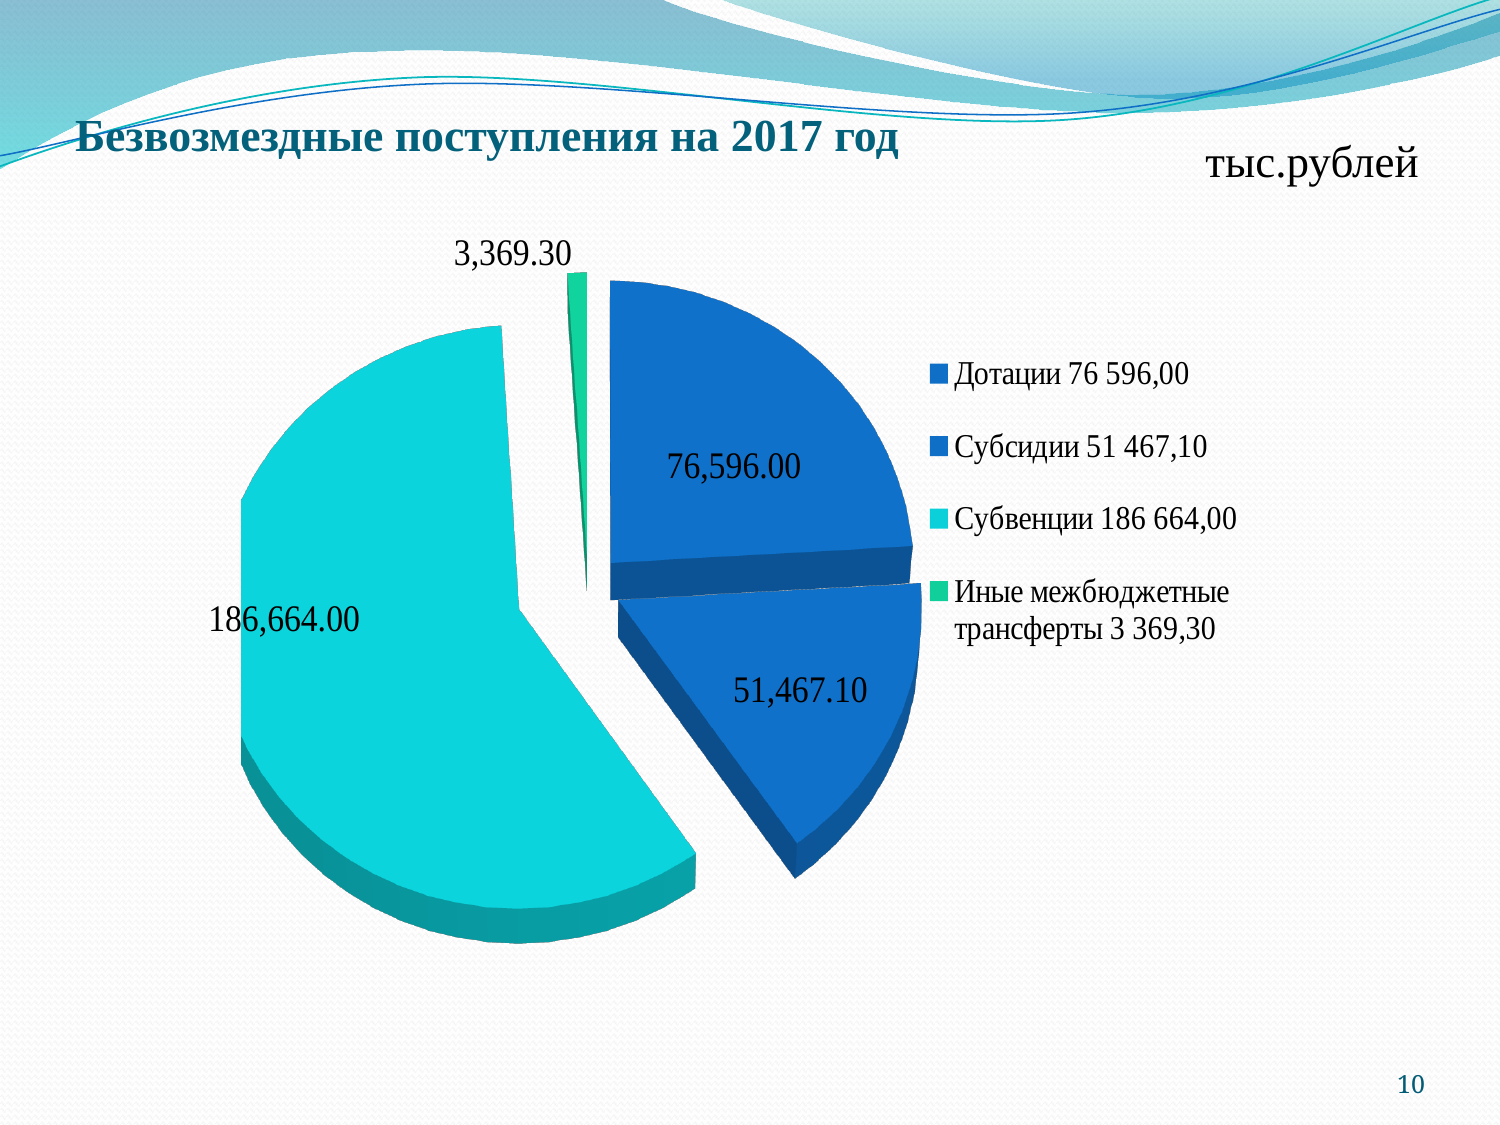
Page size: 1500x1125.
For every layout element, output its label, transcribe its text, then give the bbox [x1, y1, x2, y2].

title Безвозмездные поступления на 2017 год [75, 66, 1425, 161]
chart [64, 231, 1400, 1088]
slide_number 12 [1299, 1042, 1406, 1100]
slide_number 10 [1299, 1042, 1425, 1103]
text_box тыс.рублей [1151, 125, 1473, 195]
